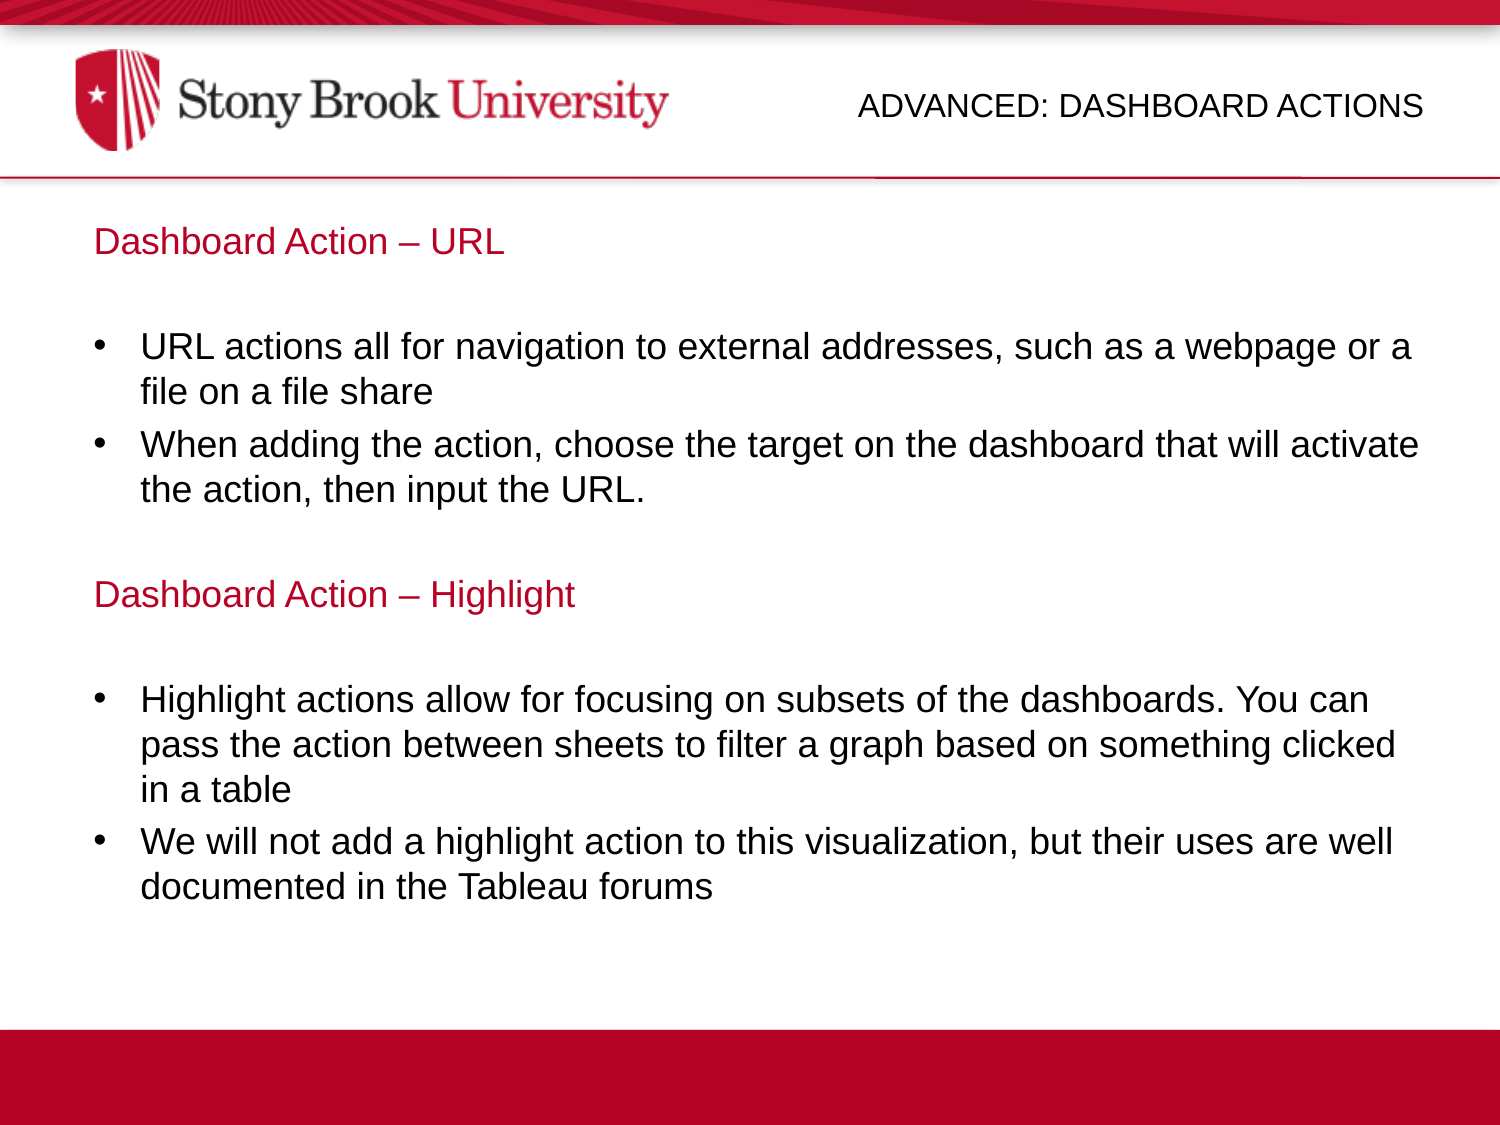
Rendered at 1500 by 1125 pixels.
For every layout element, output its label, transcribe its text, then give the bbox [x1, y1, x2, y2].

picture [0, 0, 1500, 25]
text_box Dashboard Action – URL URL actions all for navigation to external addresses, such as a webpage or a file on a file share When adding the action, choose the target on the dashboard that will activate the action, then input the URL. Dashboard Action – Highlight Highlight actions allow for focusing on subsets of the dashboards. You can pass the action between sheets to filter a graph based on something clicked in a table We will not add a highlight action to this visualization, but their uses are well documented in the Tableau forums [74, 217, 1425, 989]
list Advanced: Dashboard Actions [776, 76, 1425, 139]
